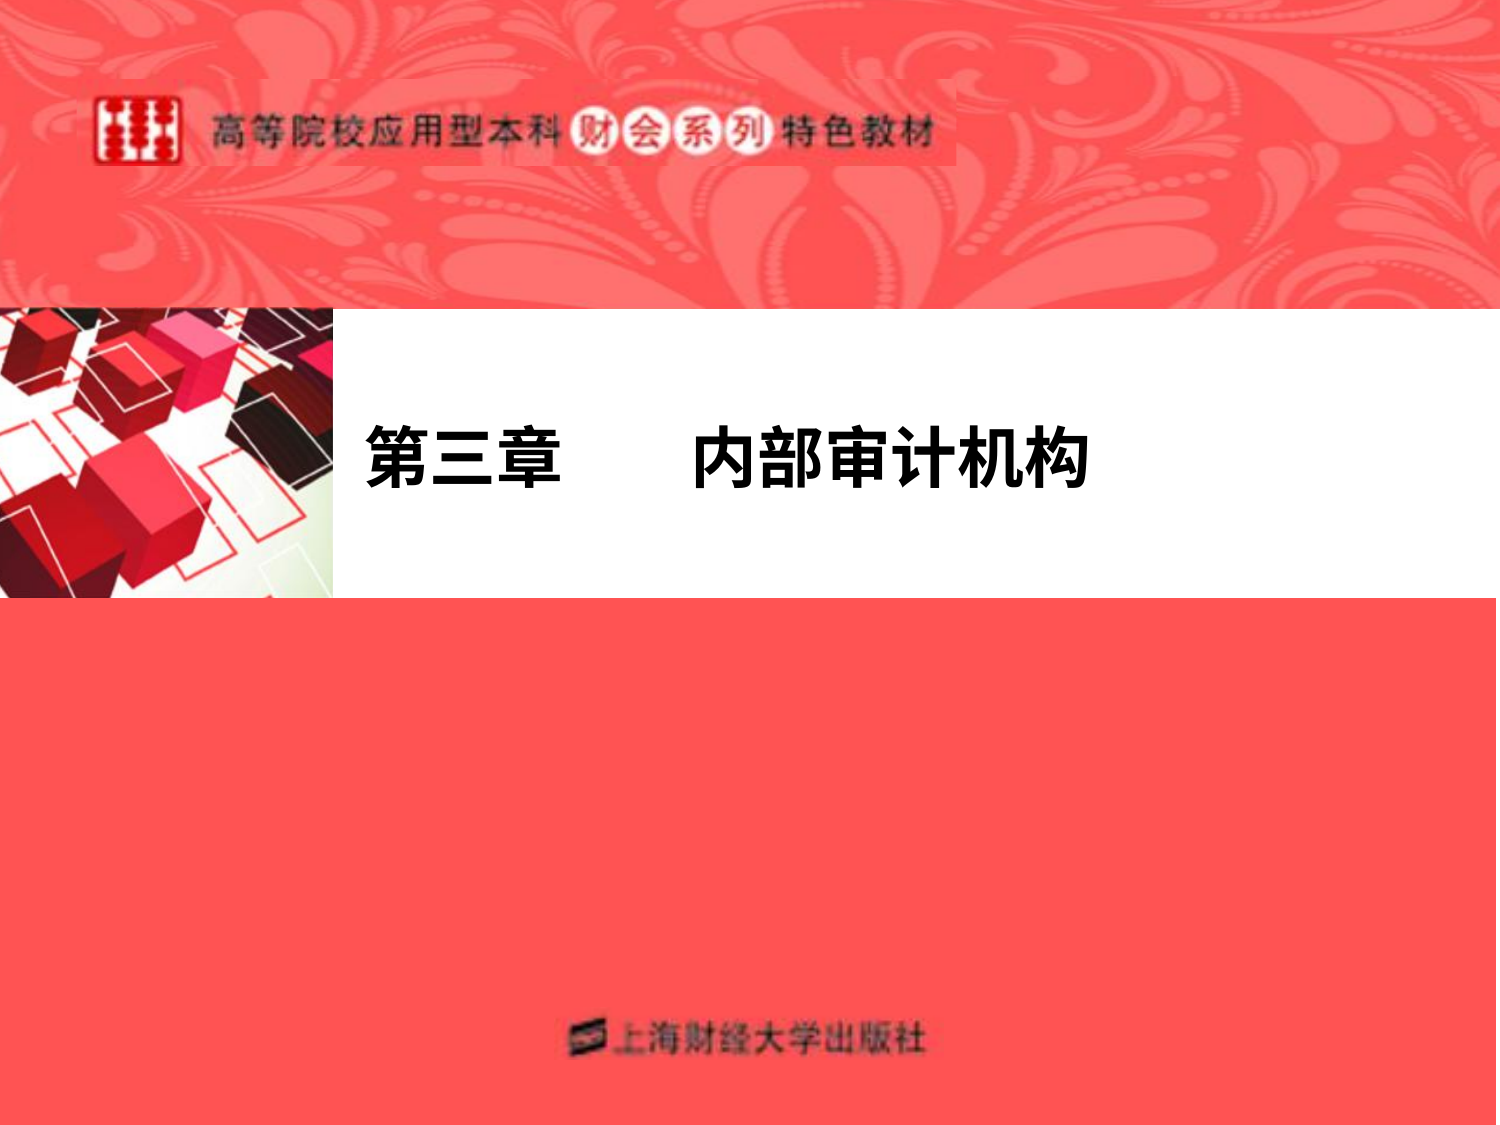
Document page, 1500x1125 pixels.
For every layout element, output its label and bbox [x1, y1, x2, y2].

text_box [0, 0, 1500, 1125]
